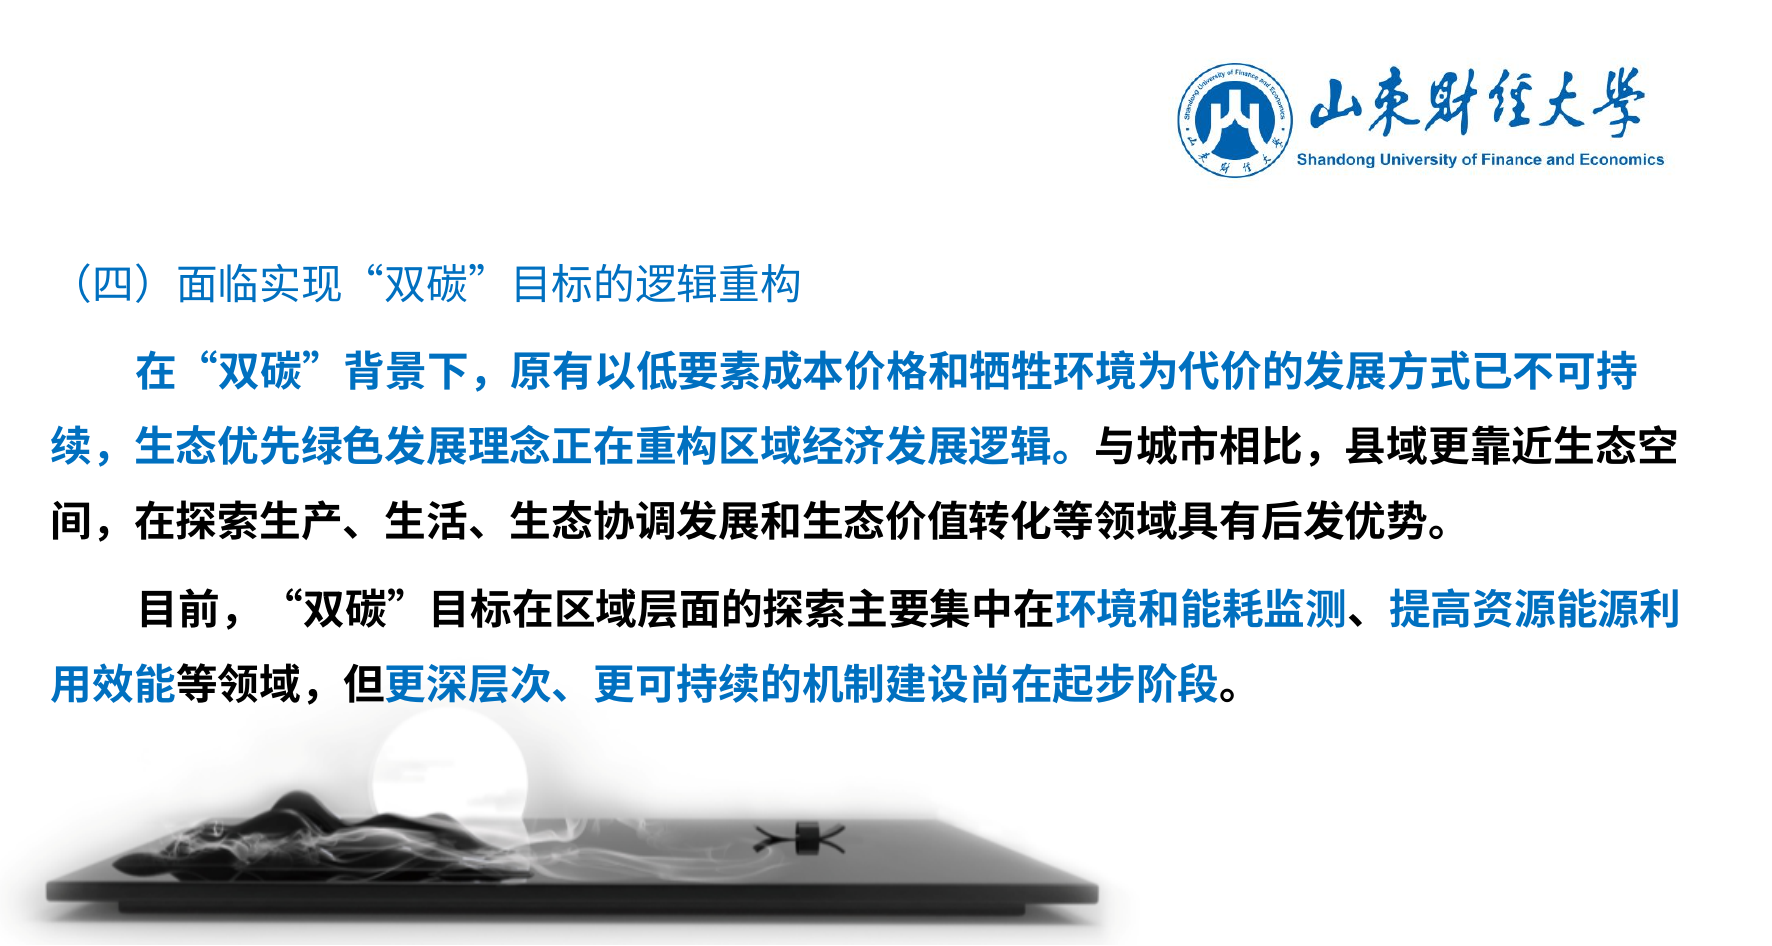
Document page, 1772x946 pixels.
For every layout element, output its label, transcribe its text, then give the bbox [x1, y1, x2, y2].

text_box （四）面临实现“双碳”目标的逻辑重构 在“双碳”背景下，原有以低要素成本价格和牺牲环境为代价的发展方式已不可持续，生态优先绿色发展理念正在重构区域经济发展逻辑。与城市相比，县域更靠近生态空间，在探索生产、生活、生态协调发展和生态价值转化等领域具有后发优势。 目前，“双碳”目标在区域层面的探索主要集中在环境和能耗监测、提高资源能源利用效能等领域，但更深层次、更可持续的机制建设尚在起步阶段。 [35, 225, 1729, 715]
picture [0, 630, 1143, 945]
picture [1160, 34, 1688, 202]
